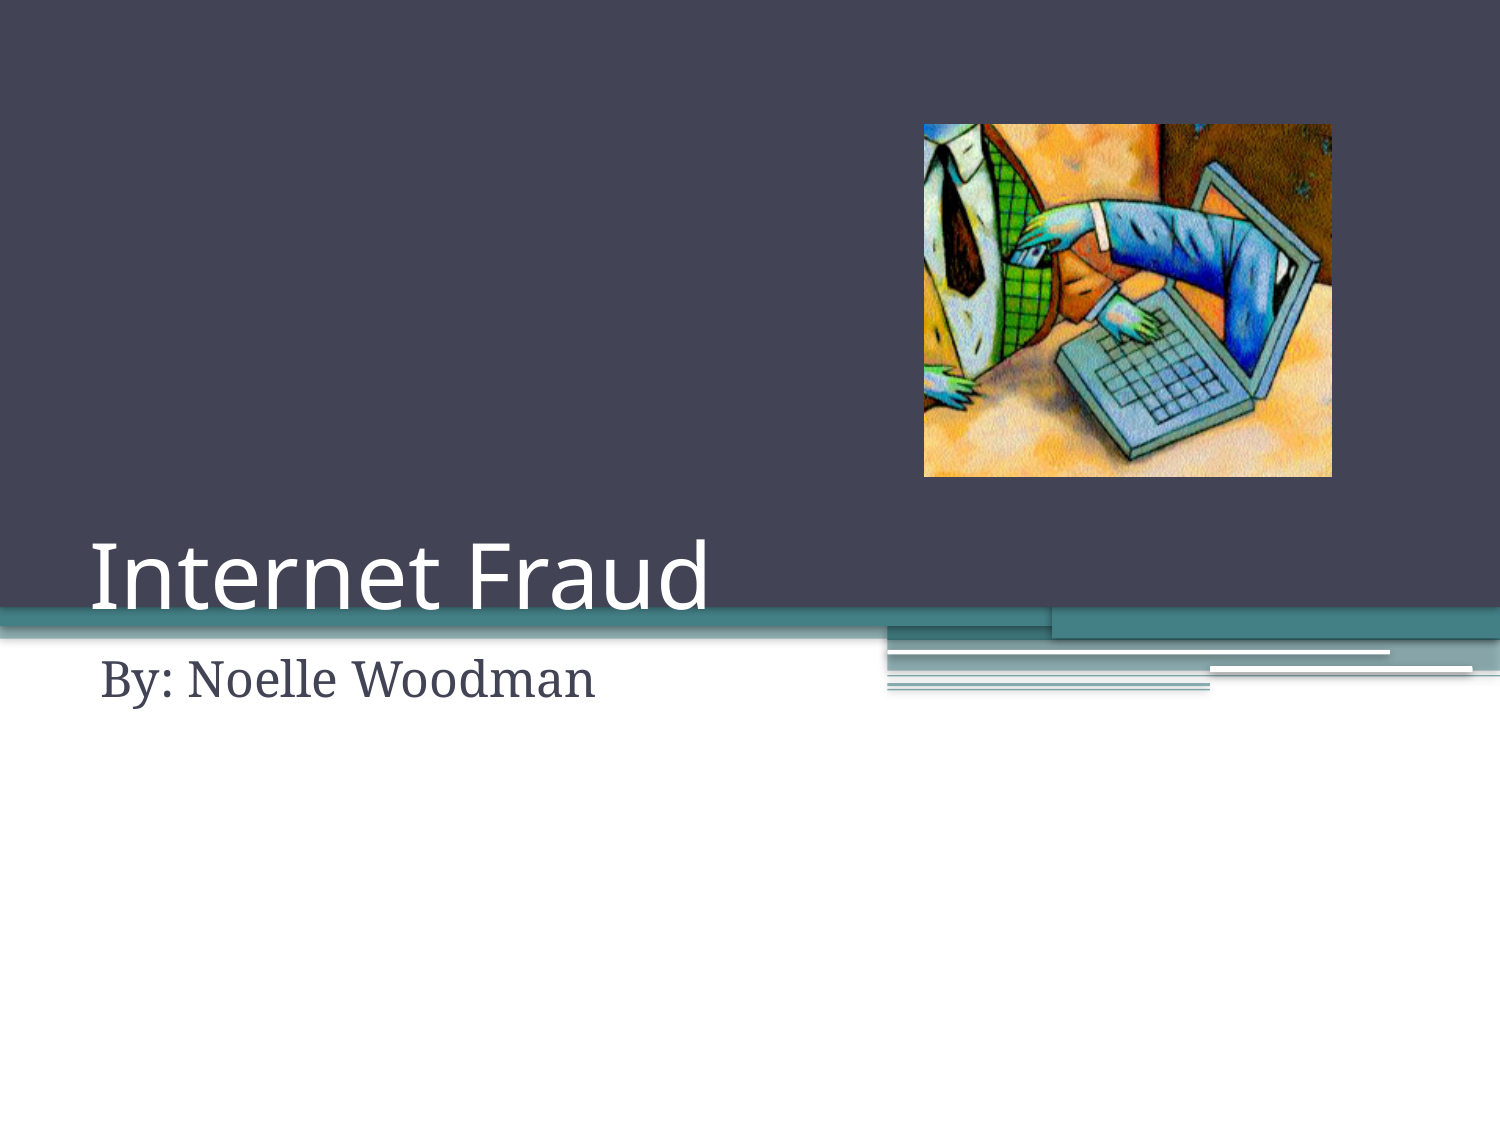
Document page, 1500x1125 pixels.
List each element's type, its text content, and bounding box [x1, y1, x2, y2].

subtitle By: Noelle Woodman [75, 639, 888, 928]
title Internet Fraud [75, 394, 1463, 636]
picture [924, 124, 1332, 477]
